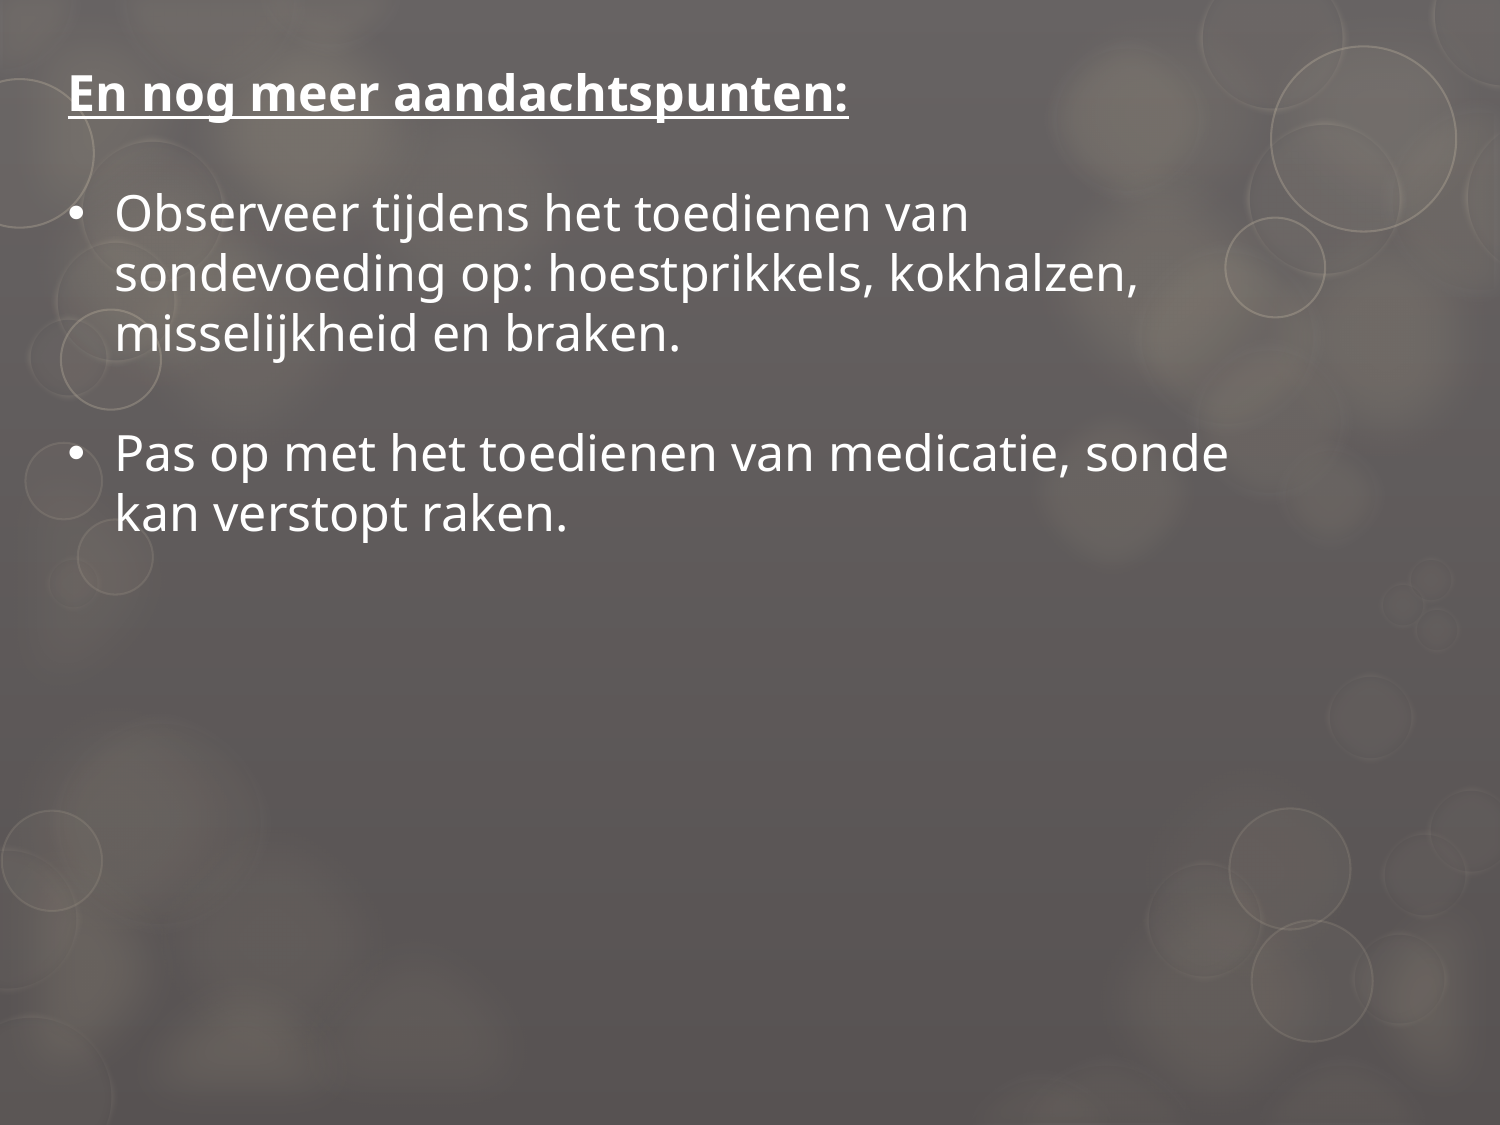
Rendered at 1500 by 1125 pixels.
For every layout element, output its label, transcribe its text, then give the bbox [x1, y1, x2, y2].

text_box En nog meer aandachtspunten: Observeer tijdens het toedienen van sondevoeding op: hoestprikkels, kokhalzen, misselijkheid en braken. Pas op met het toedienen van medicatie, sonde kan verstopt raken. [53, 54, 1329, 760]
